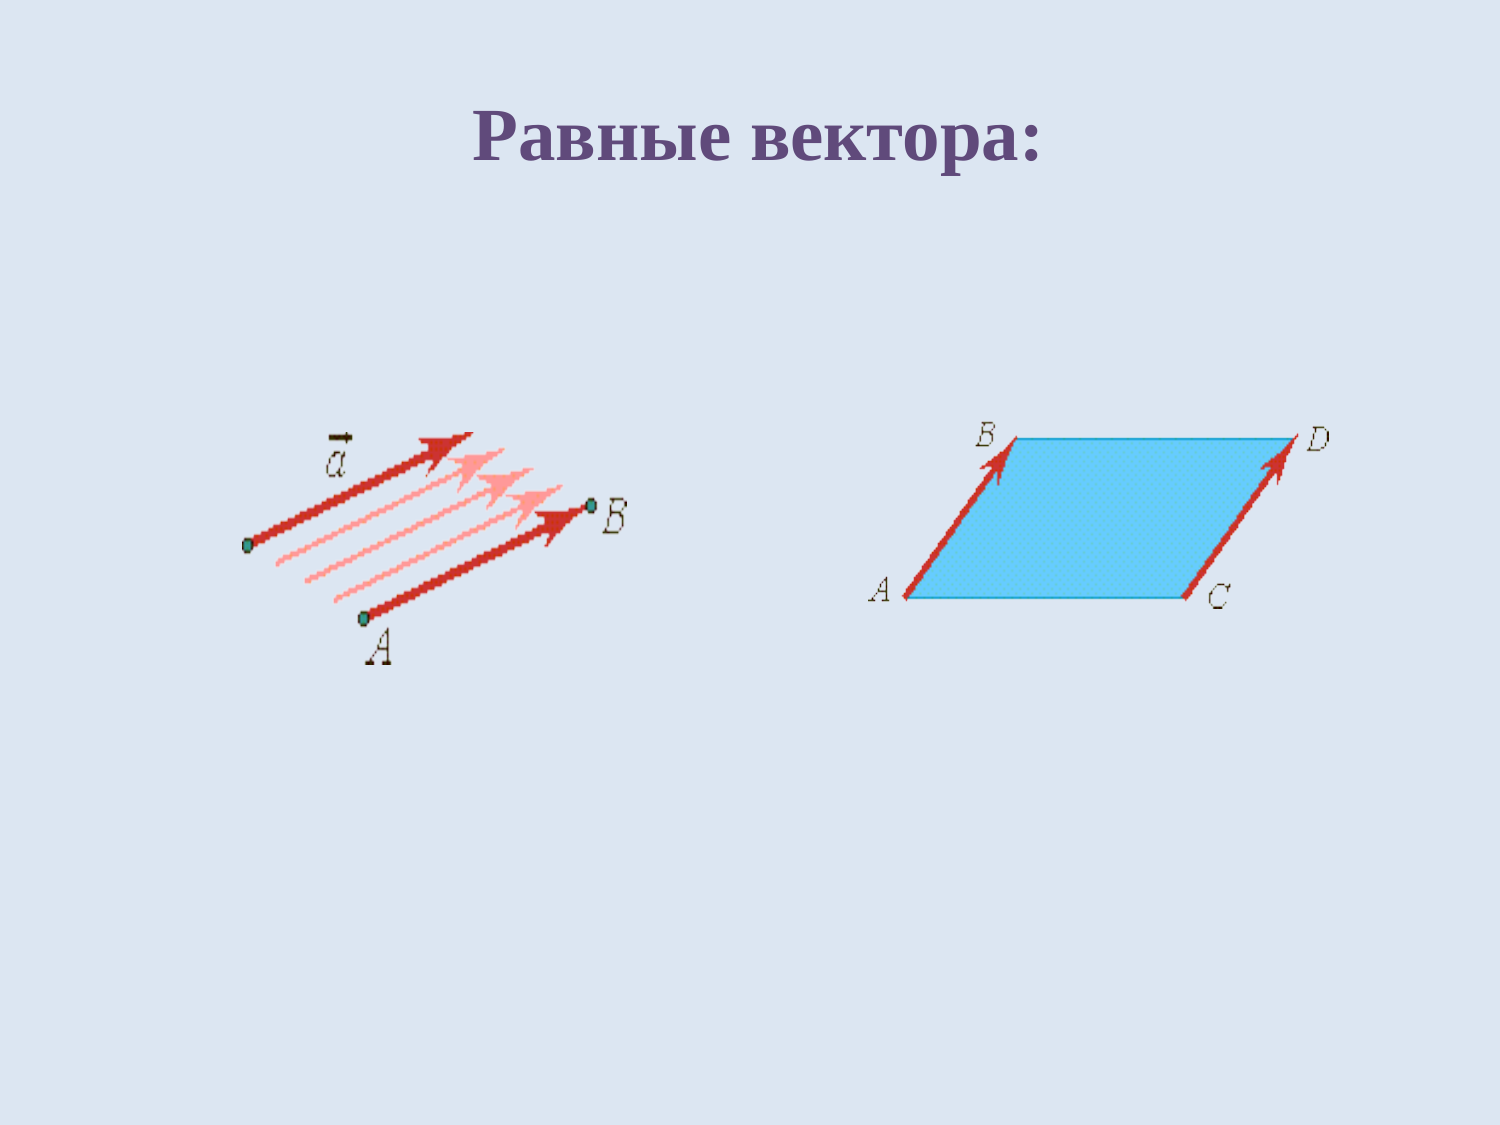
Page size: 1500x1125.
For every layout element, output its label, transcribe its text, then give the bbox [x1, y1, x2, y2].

text_box Равные вектора: [457, 78, 1060, 183]
picture [867, 420, 1330, 610]
picture [241, 432, 627, 665]
